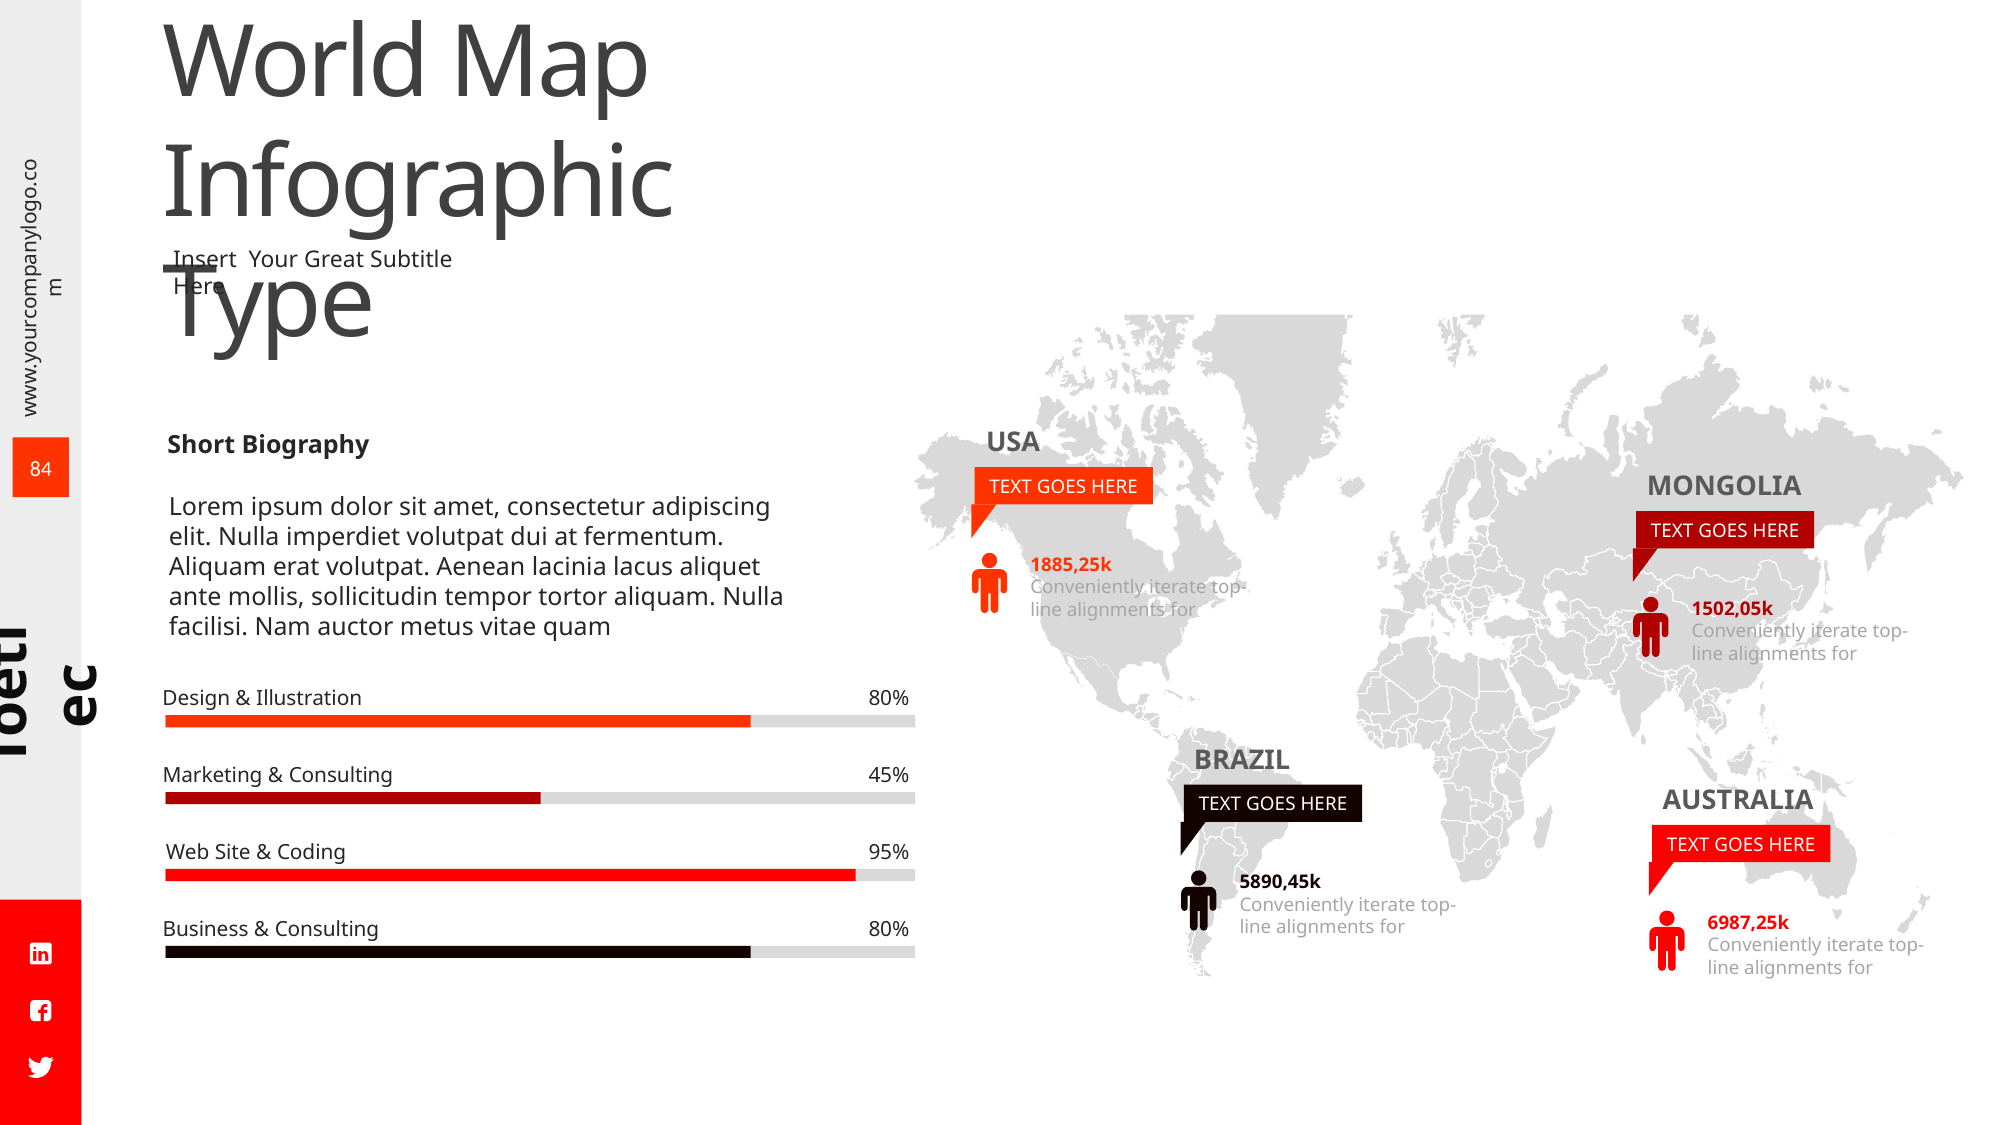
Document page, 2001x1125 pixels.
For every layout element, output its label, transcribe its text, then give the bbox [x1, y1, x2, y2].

text_box World Map Infographic Type [147, 116, 891, 236]
text_box Marketing & Consulting [147, 754, 408, 794]
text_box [1632, 511, 1818, 583]
text_box [165, 714, 752, 728]
text_box 95% [853, 831, 912, 871]
text_box [752, 945, 912, 959]
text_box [971, 467, 1157, 539]
text_box 80% [853, 677, 912, 717]
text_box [1180, 784, 1366, 856]
text_box [857, 871, 912, 882]
text_box [165, 868, 857, 882]
text_box Business & Consulting [147, 907, 394, 948]
text_box [752, 714, 912, 728]
text_box Lorem ipsum dolor sit amet, consectetur adipiscing elit. Nulla imperdiet volutpat dui at fermentum. Aliquam erat volutpat. Aenean lacinia lacus aliquet ante mollis, sollicitudin tempor tortor aliquam. Nulla facilisi. Nam auctor metus vitae quam [154, 482, 810, 648]
text_box Short Biography [152, 409, 437, 478]
text_box [165, 791, 542, 805]
text_box [542, 791, 912, 805]
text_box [912, 314, 1967, 978]
text_box Insert Your Great Subtitle Here [158, 237, 512, 307]
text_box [1648, 824, 1834, 896]
text_box 6987,25k Conveniently iterate top-line alignments for [1692, 978, 1953, 986]
text_box Web Site & Coding [151, 831, 361, 871]
text_box Design & Illustration [147, 677, 377, 717]
slide_number 84 [12, 437, 69, 498]
text_box 80% [853, 907, 912, 948]
text_box [165, 945, 752, 959]
text_box 45% [853, 754, 912, 794]
